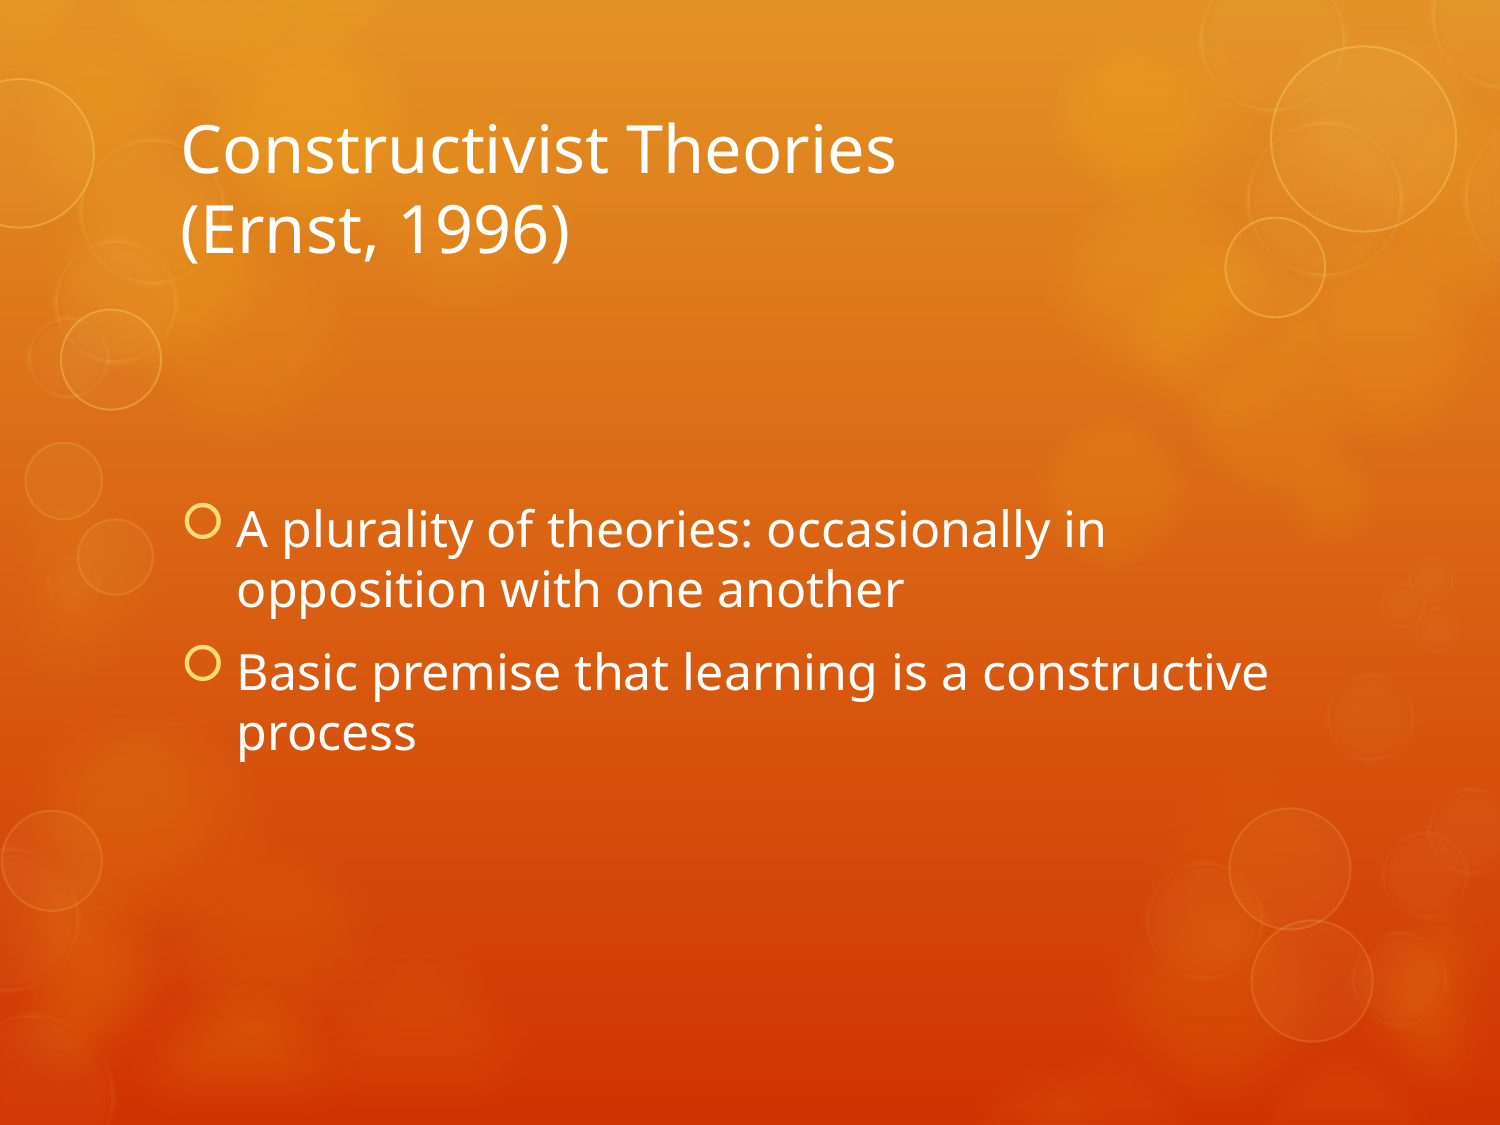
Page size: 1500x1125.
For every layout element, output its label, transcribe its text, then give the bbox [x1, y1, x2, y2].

title Constructivist Theories (Ernst, 1996) [165, 110, 1335, 263]
list A plurality of theories: occasionally in opposition with one another Basic premise that learning is a constructive process [165, 296, 1335, 962]
